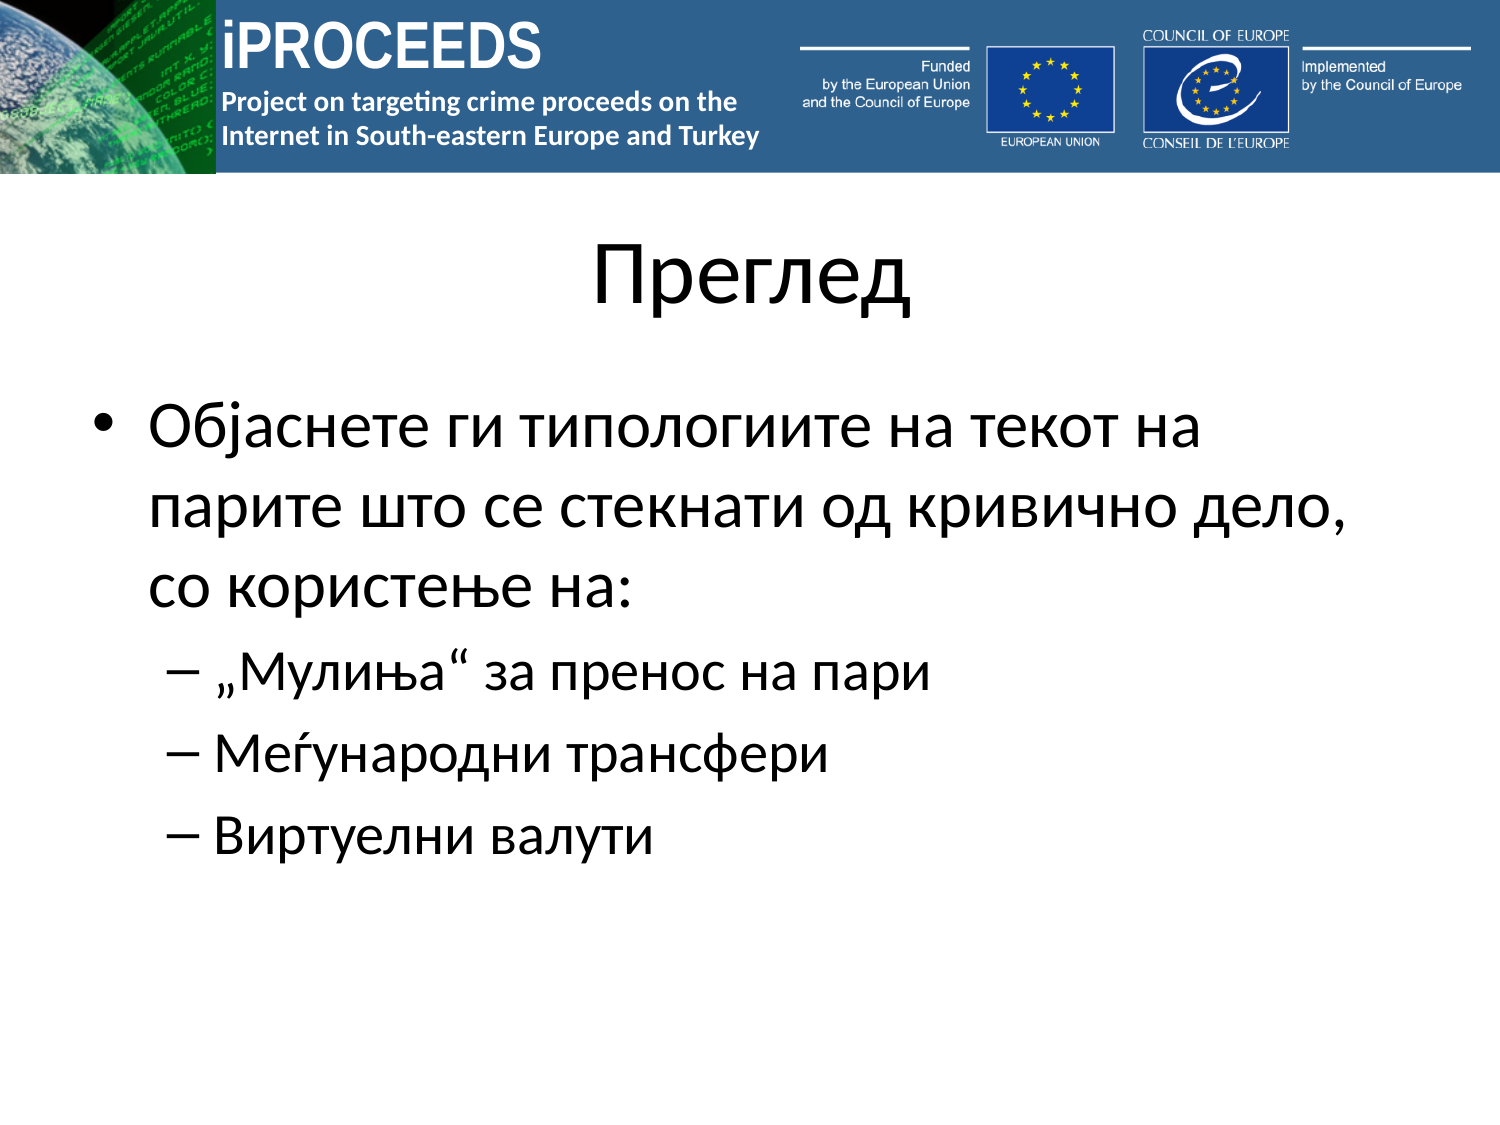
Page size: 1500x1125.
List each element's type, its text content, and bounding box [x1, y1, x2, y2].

list Објаснете ги типологиите на текот на парите што се стекнати од кривично дело, со користење на: „Мулиња“ за пренос на пари Меѓународни трансфери Виртуелни валути [76, 373, 1427, 1017]
picture [800, 30, 1471, 148]
picture [0, 0, 216, 174]
title Преглед [76, 172, 1427, 361]
